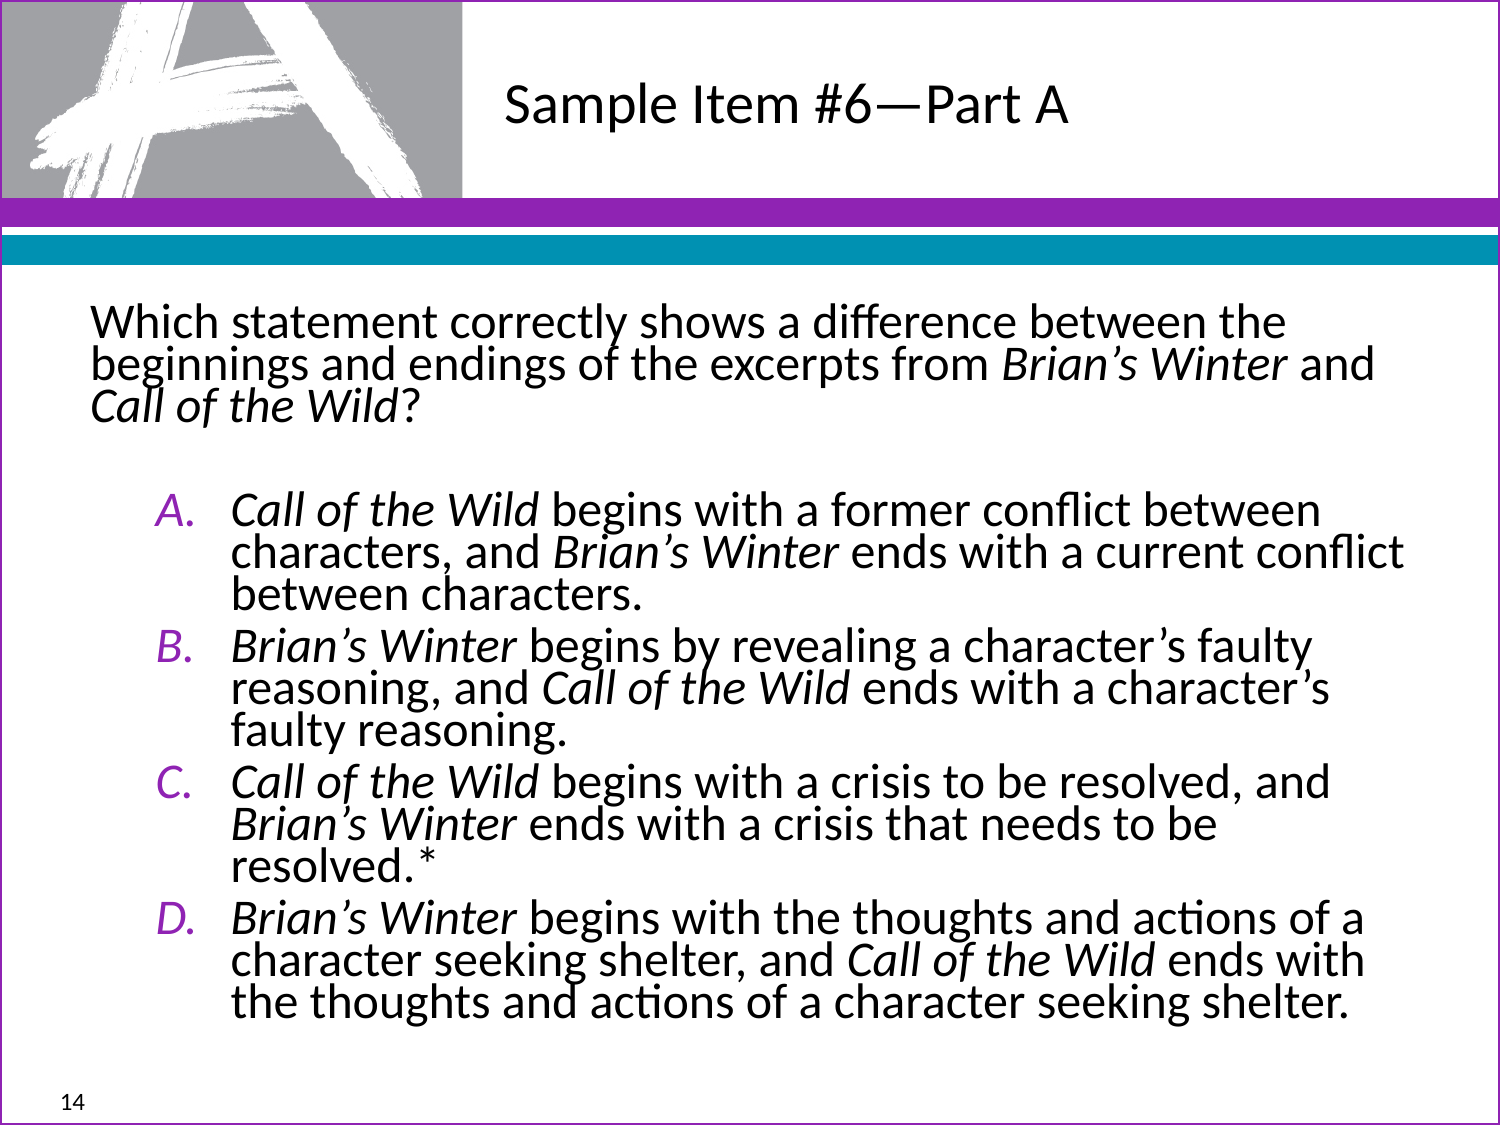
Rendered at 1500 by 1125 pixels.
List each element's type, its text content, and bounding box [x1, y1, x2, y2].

slide_number 14 [0, 1077, 100, 1125]
list Which statement correctly shows a difference between the beginnings and endings of the excerpts from Brian’s Winter and Call of the Wild? Call of the Wild begins with a former conflict between characters, and Brian’s Winter ends with a current conflict between characters. Brian’s Winter begins by revealing a character’s faulty reasoning, and Call of the Wild ends with a character’s faulty reasoning. Call of the Wild begins with a crisis to be resolved, and Brian’s Winter ends with a crisis that needs to be resolved.* Brian’s Winter begins with the thoughts and actions of a character seeking shelter, and Call of the Wild ends with the thoughts and actions of a character seeking shelter. [75, 262, 1425, 1075]
title Sample Item #6—Part A [462, 0, 1500, 200]
picture [2, 2, 462, 198]
